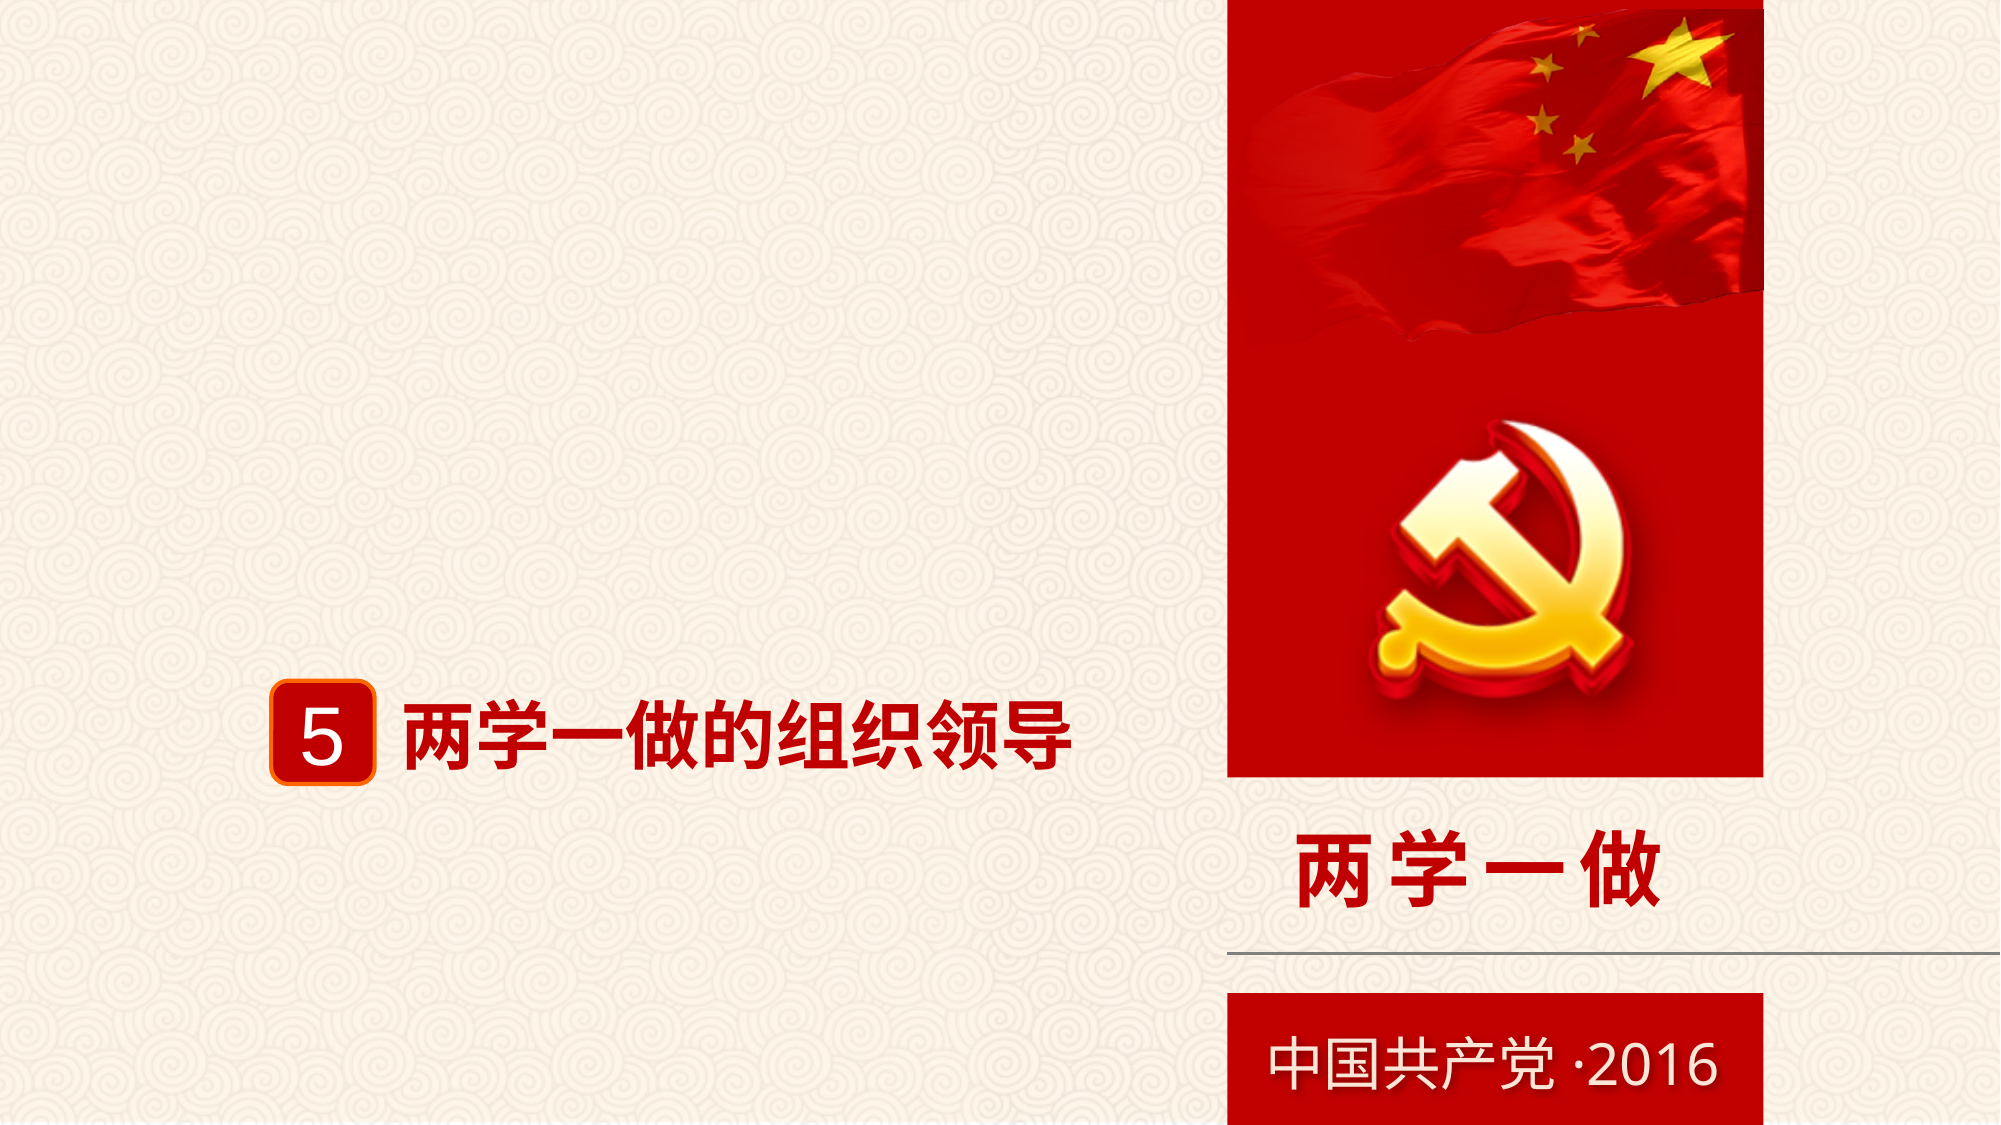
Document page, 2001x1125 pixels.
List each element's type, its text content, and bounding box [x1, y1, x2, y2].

text_box [1226, 992, 1764, 1125]
text_box [1226, 0, 1764, 778]
text_box 两学一做 [1277, 809, 1678, 925]
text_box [271, 680, 1095, 787]
picture [1288, 369, 1703, 755]
picture [0, 0, 2001, 1125]
text_box 中国共产党·2016 [1210, 1020, 1735, 1105]
